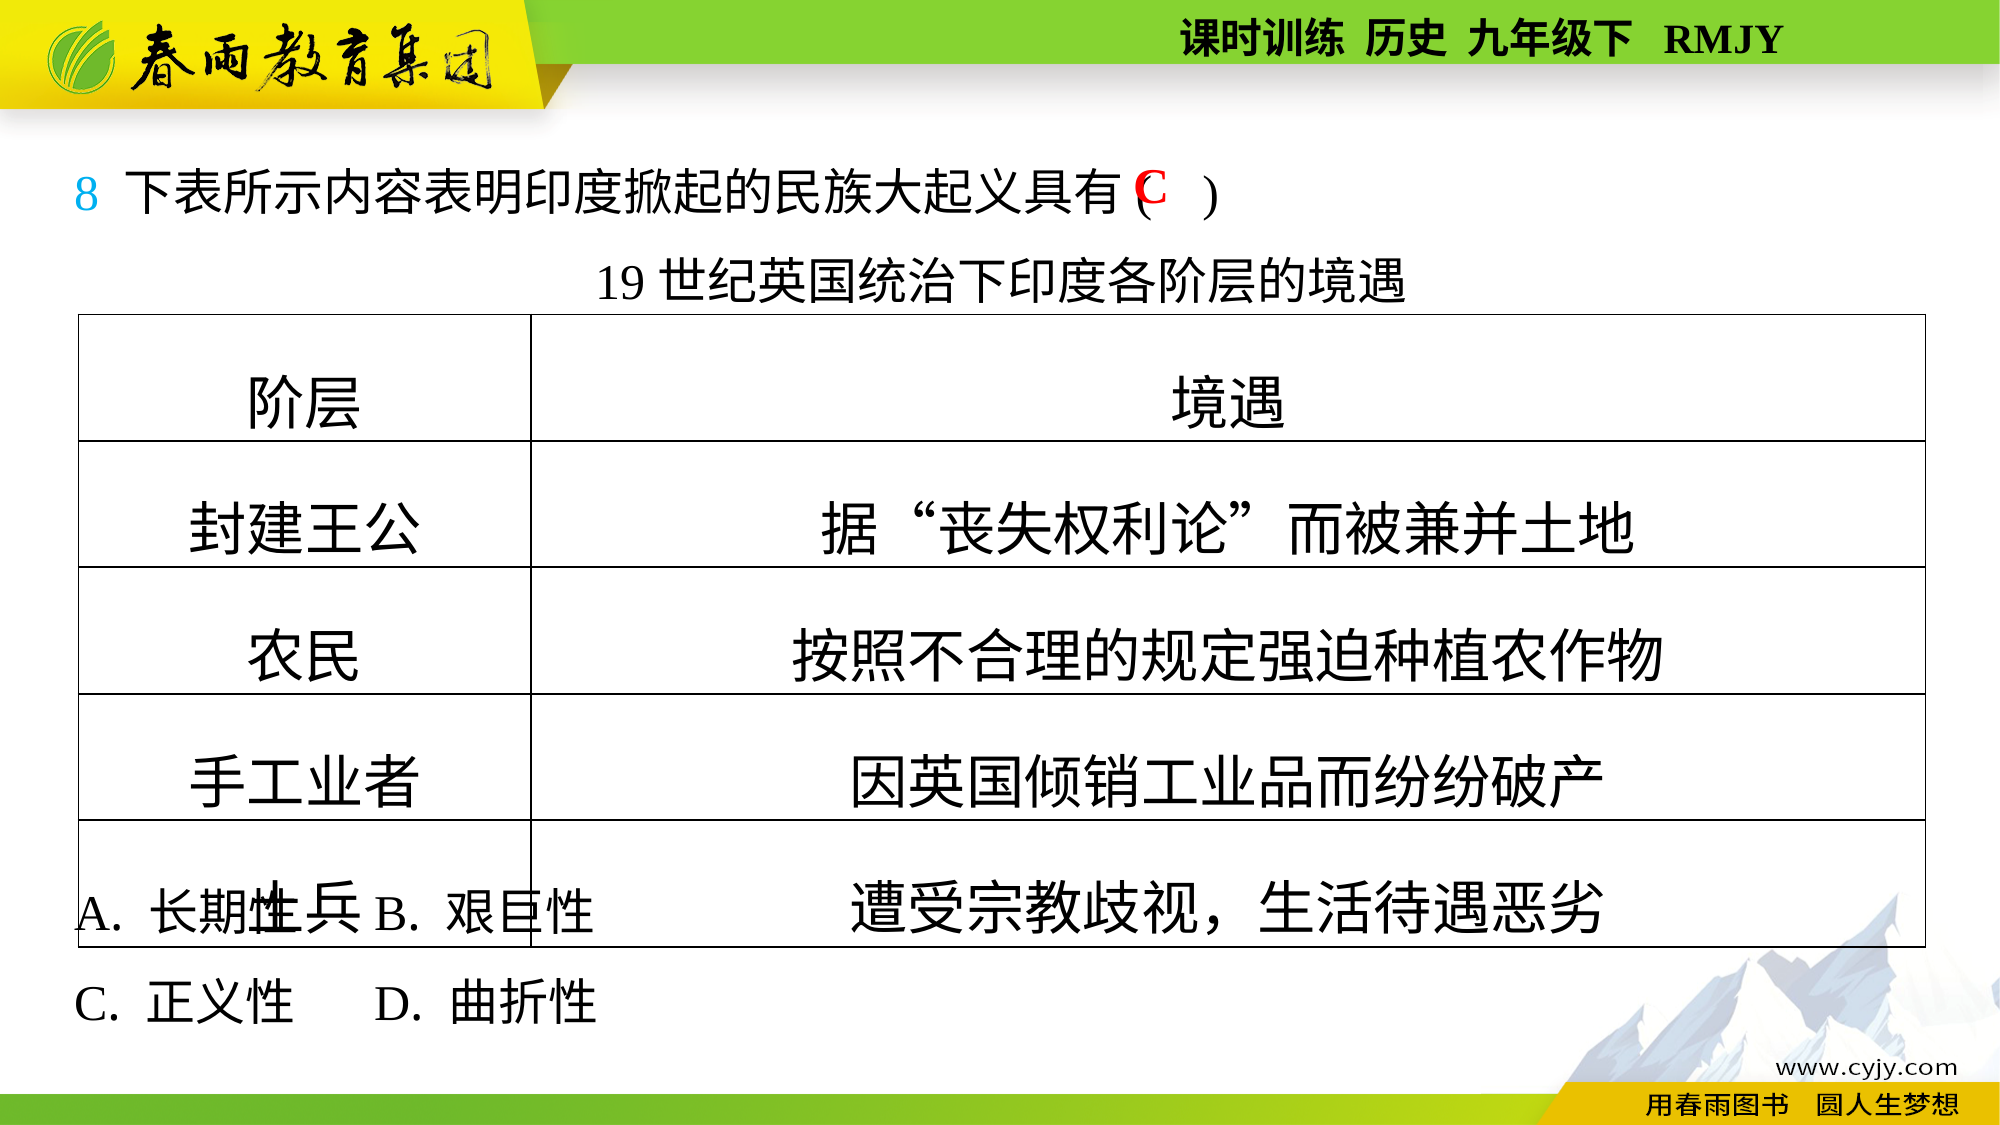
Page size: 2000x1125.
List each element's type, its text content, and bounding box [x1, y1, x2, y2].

table_cell 据“丧失权利论”而被兼并土地 [532, 442, 1925, 566]
table_header 阶层 [79, 315, 530, 440]
picture [0, 0, 2000, 1125]
table_cell 封建王公 [79, 442, 530, 566]
table_cell 手工业者 [79, 695, 530, 819]
table_cell 按照不合理的规定强迫种植农作物 [532, 568, 1925, 693]
table_cell 因英国倾销工业品而纷纷破产 [532, 695, 1925, 819]
table_cell 土兵 [79, 821, 530, 946]
table_header 境遇 [532, 315, 1925, 440]
list 8 下表所示内容表明印度掀起的民族大起义具有( ) 19世纪英国统治下印度各阶层的境遇 A. 长期性 B. 艰巨性 C. 正义性 D. 曲折性 [59, 122, 1944, 1047]
text_box C [1118, 145, 1185, 221]
table_cell 农民 [79, 568, 530, 693]
table_cell 遭受宗教歧视，生活待遇恶劣 [532, 821, 1925, 946]
